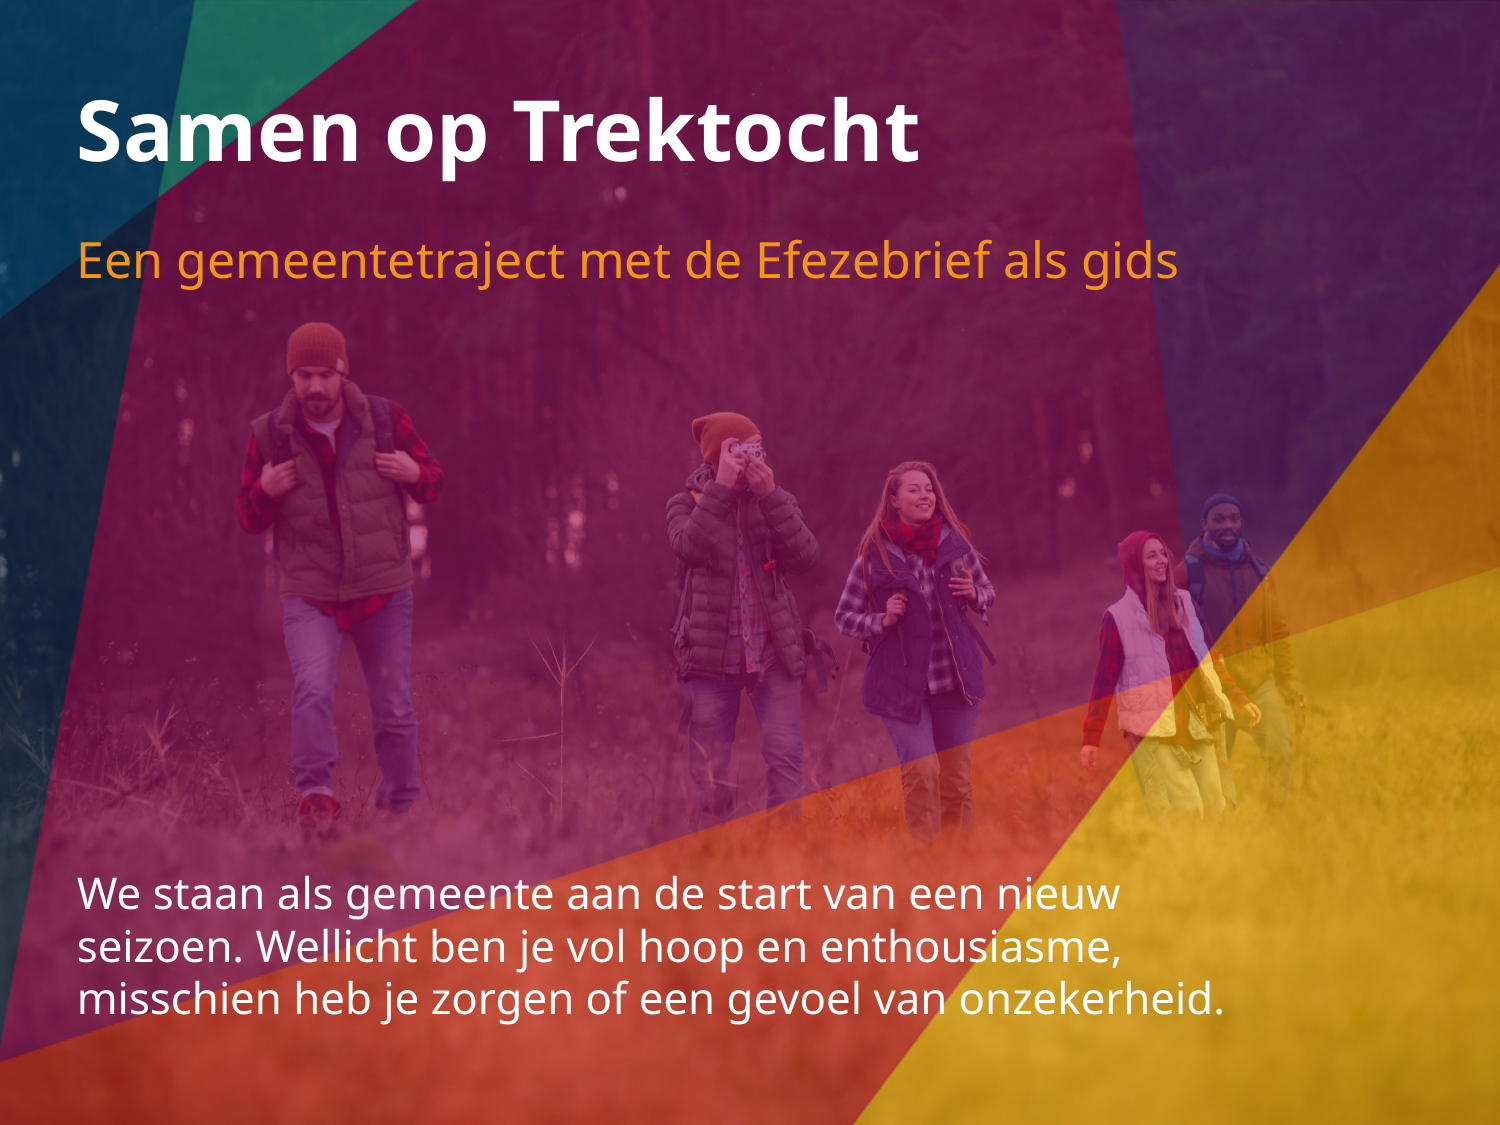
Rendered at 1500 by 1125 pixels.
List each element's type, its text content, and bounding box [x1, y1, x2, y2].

text_box Samen op Trektocht Een gemeentetraject met de Efezebrief als gids [62, 69, 1316, 398]
text_box We staan als gemeente aan de start van een nieuw seizoen. Wellicht ben je vol hoop en enthousiasme, misschien heb je zorgen of een gevoel van onzekerheid. [62, 858, 1298, 1031]
picture [0, 0, 1500, 1125]
